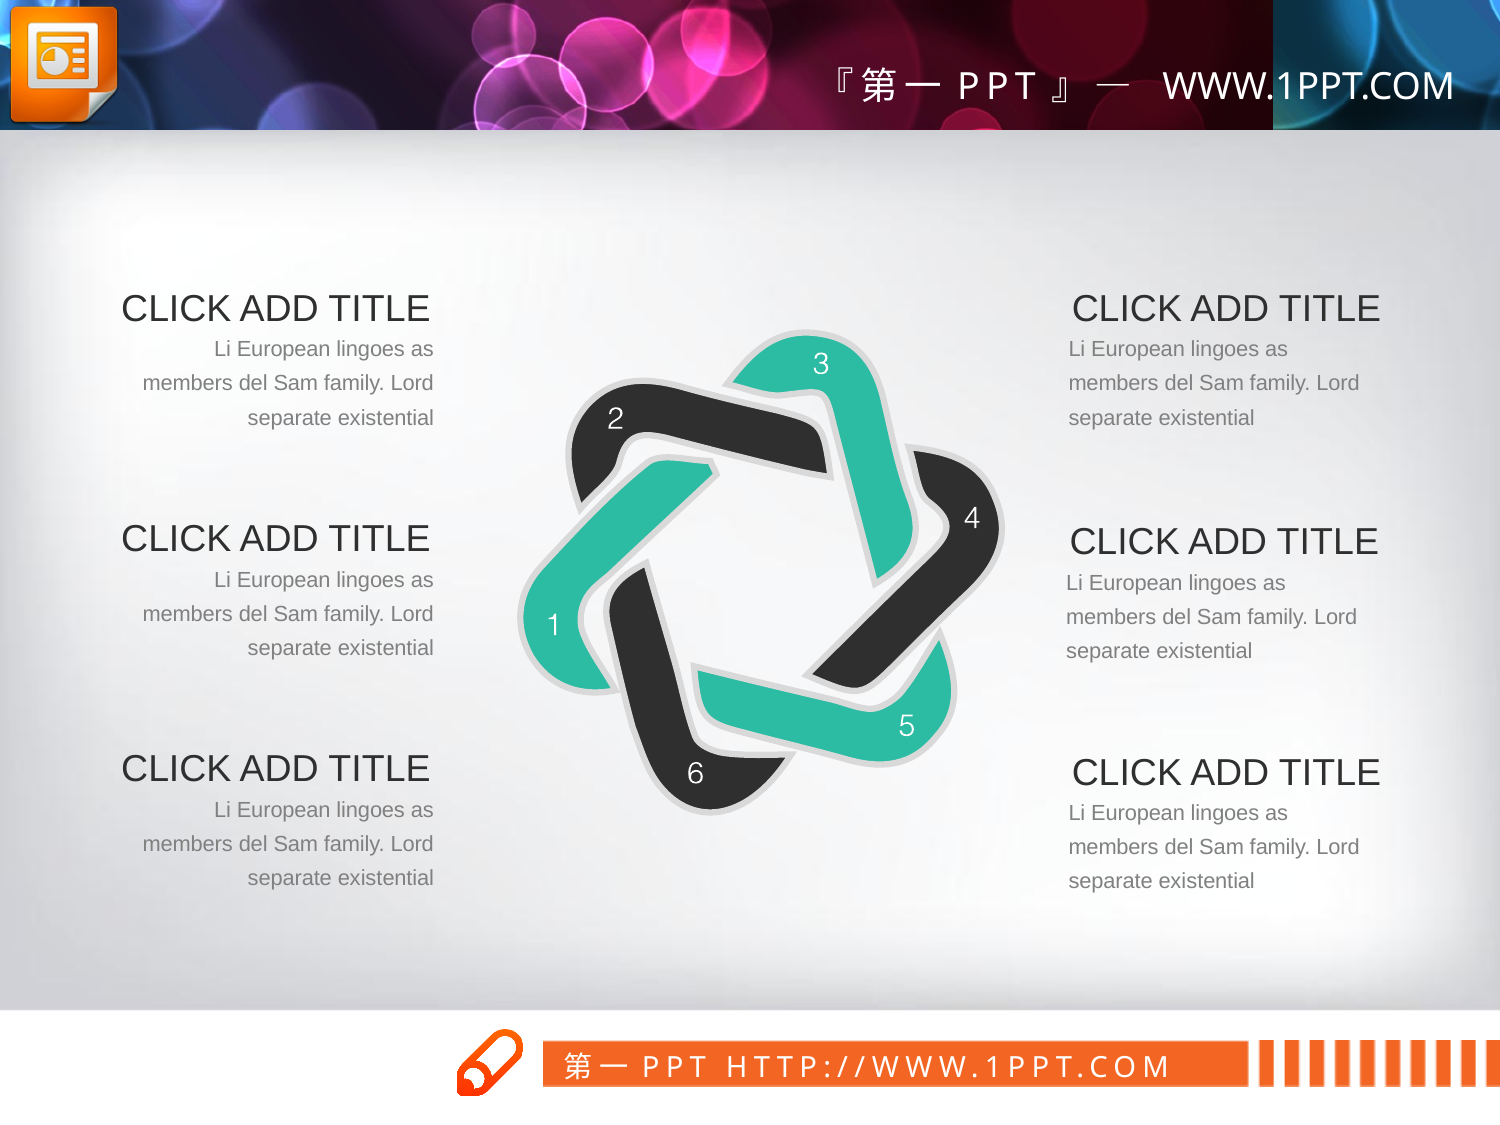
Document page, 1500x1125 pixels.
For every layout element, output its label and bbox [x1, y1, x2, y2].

text_box [102, 276, 449, 439]
text_box [899, 714, 914, 737]
text_box [102, 736, 449, 899]
text_box [1053, 739, 1400, 902]
text_box [548, 613, 557, 636]
text_box [520, 457, 717, 693]
text_box [688, 761, 703, 784]
text_box [964, 506, 980, 529]
text_box [1053, 276, 1400, 439]
text_box [1051, 509, 1398, 672]
text_box [806, 447, 1002, 691]
text_box [608, 407, 623, 429]
picture [543, 1040, 1500, 1087]
text_box [102, 506, 449, 669]
picture [0, 0, 1500, 1012]
text_box [693, 632, 955, 765]
text_box [726, 332, 916, 584]
text_box [813, 352, 829, 375]
text_box [568, 380, 831, 509]
text_box [606, 562, 792, 813]
